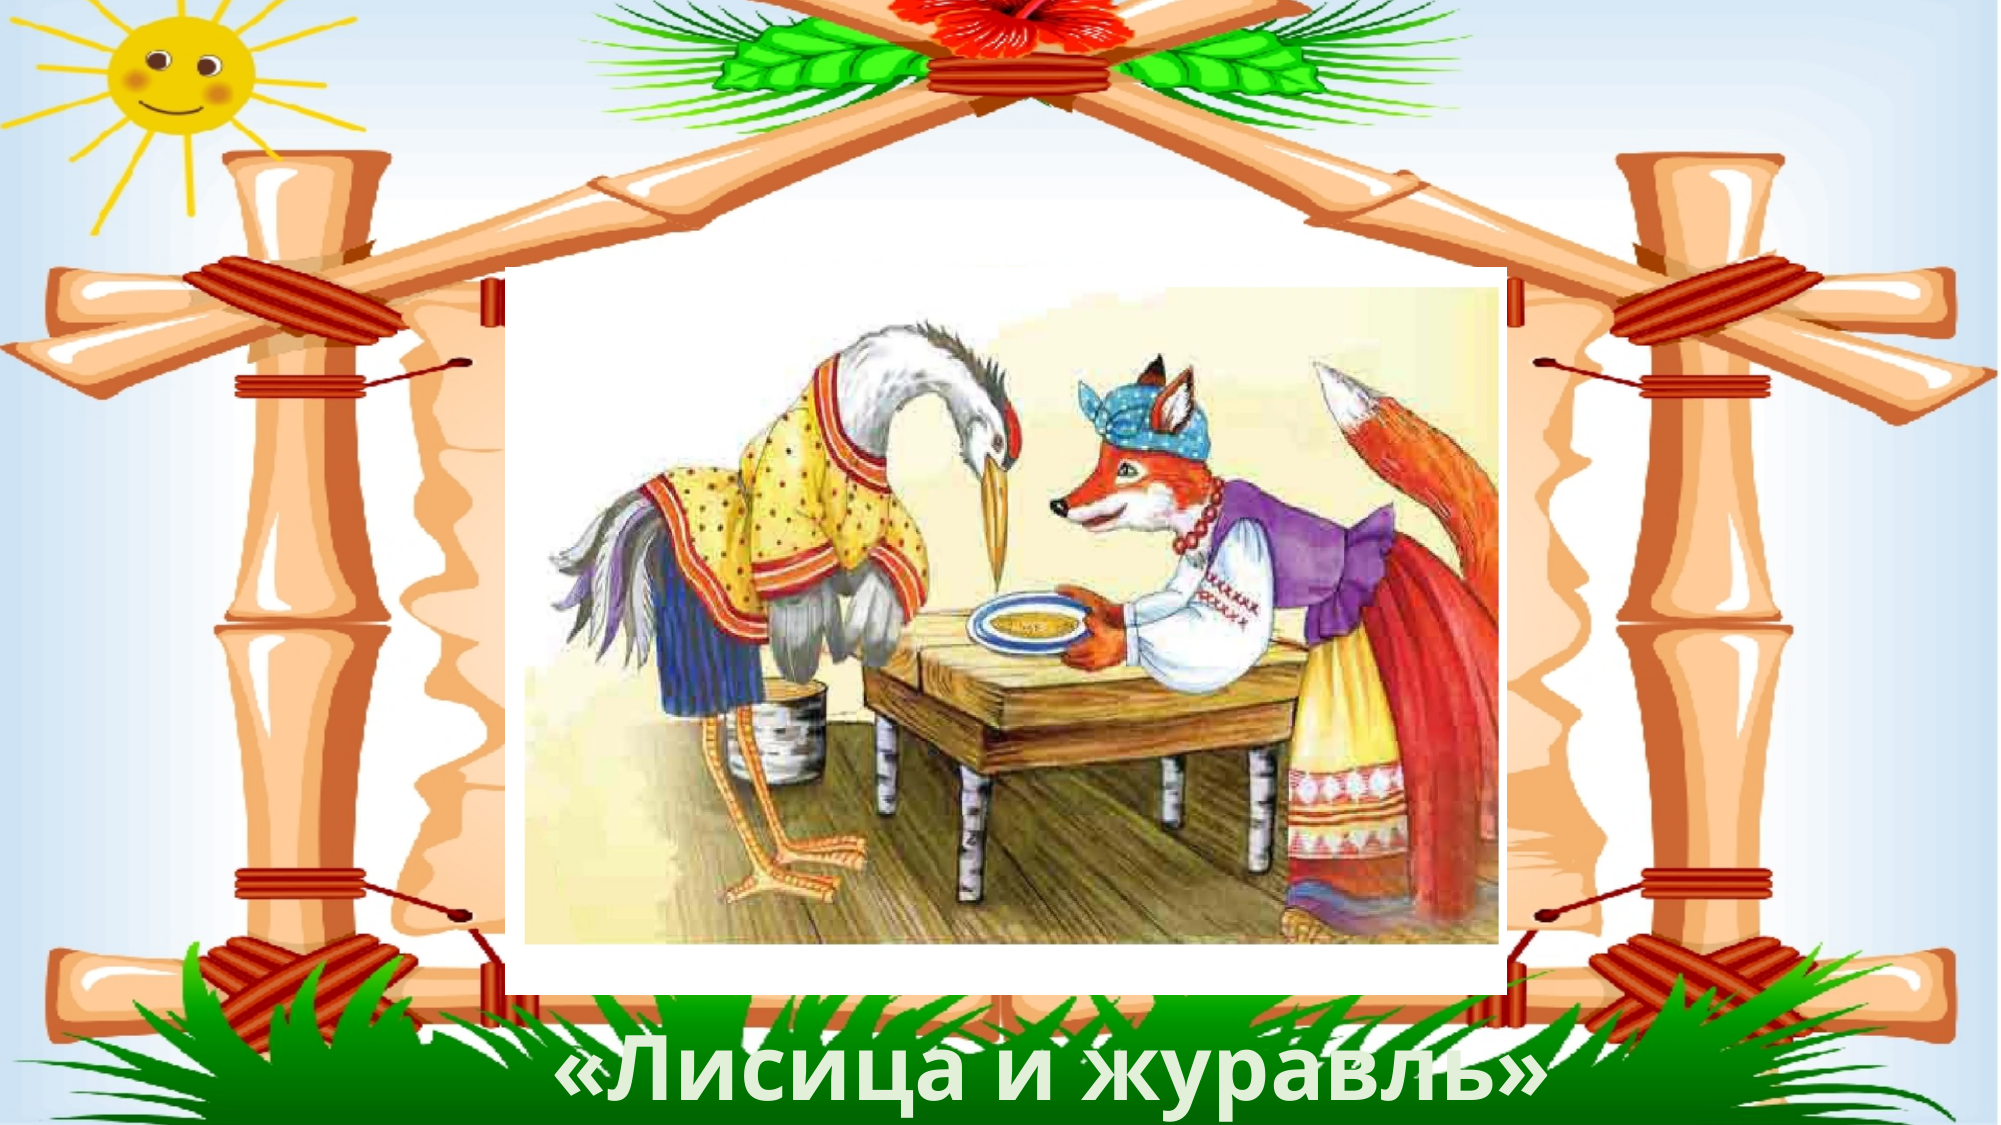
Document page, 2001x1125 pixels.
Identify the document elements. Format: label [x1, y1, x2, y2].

list [0, 0, 2000, 1125]
picture [505, 267, 1507, 995]
